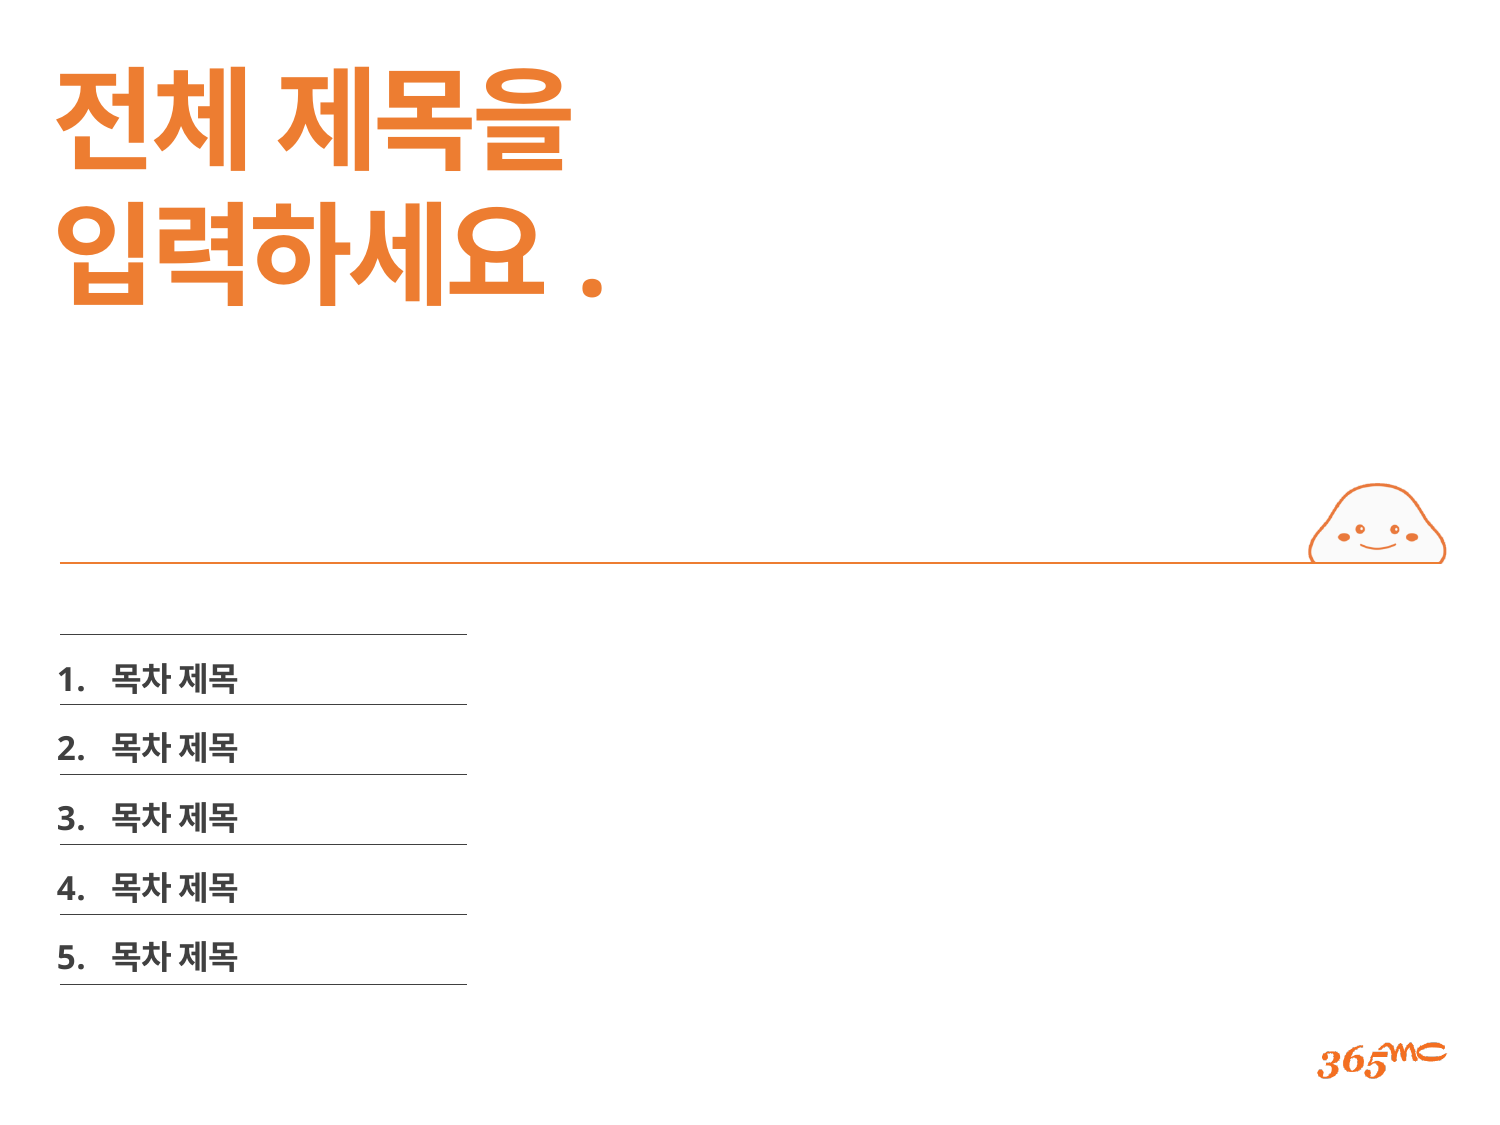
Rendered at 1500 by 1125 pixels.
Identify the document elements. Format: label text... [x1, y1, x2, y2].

text_box 목차 제목 목차 제목 목차 제목 목차 제목 목차 제목 [41, 620, 396, 1035]
picture [1304, 1022, 1459, 1096]
title 전체 제목을 입력하세요. [37, 41, 1313, 365]
picture [1258, 387, 1495, 564]
